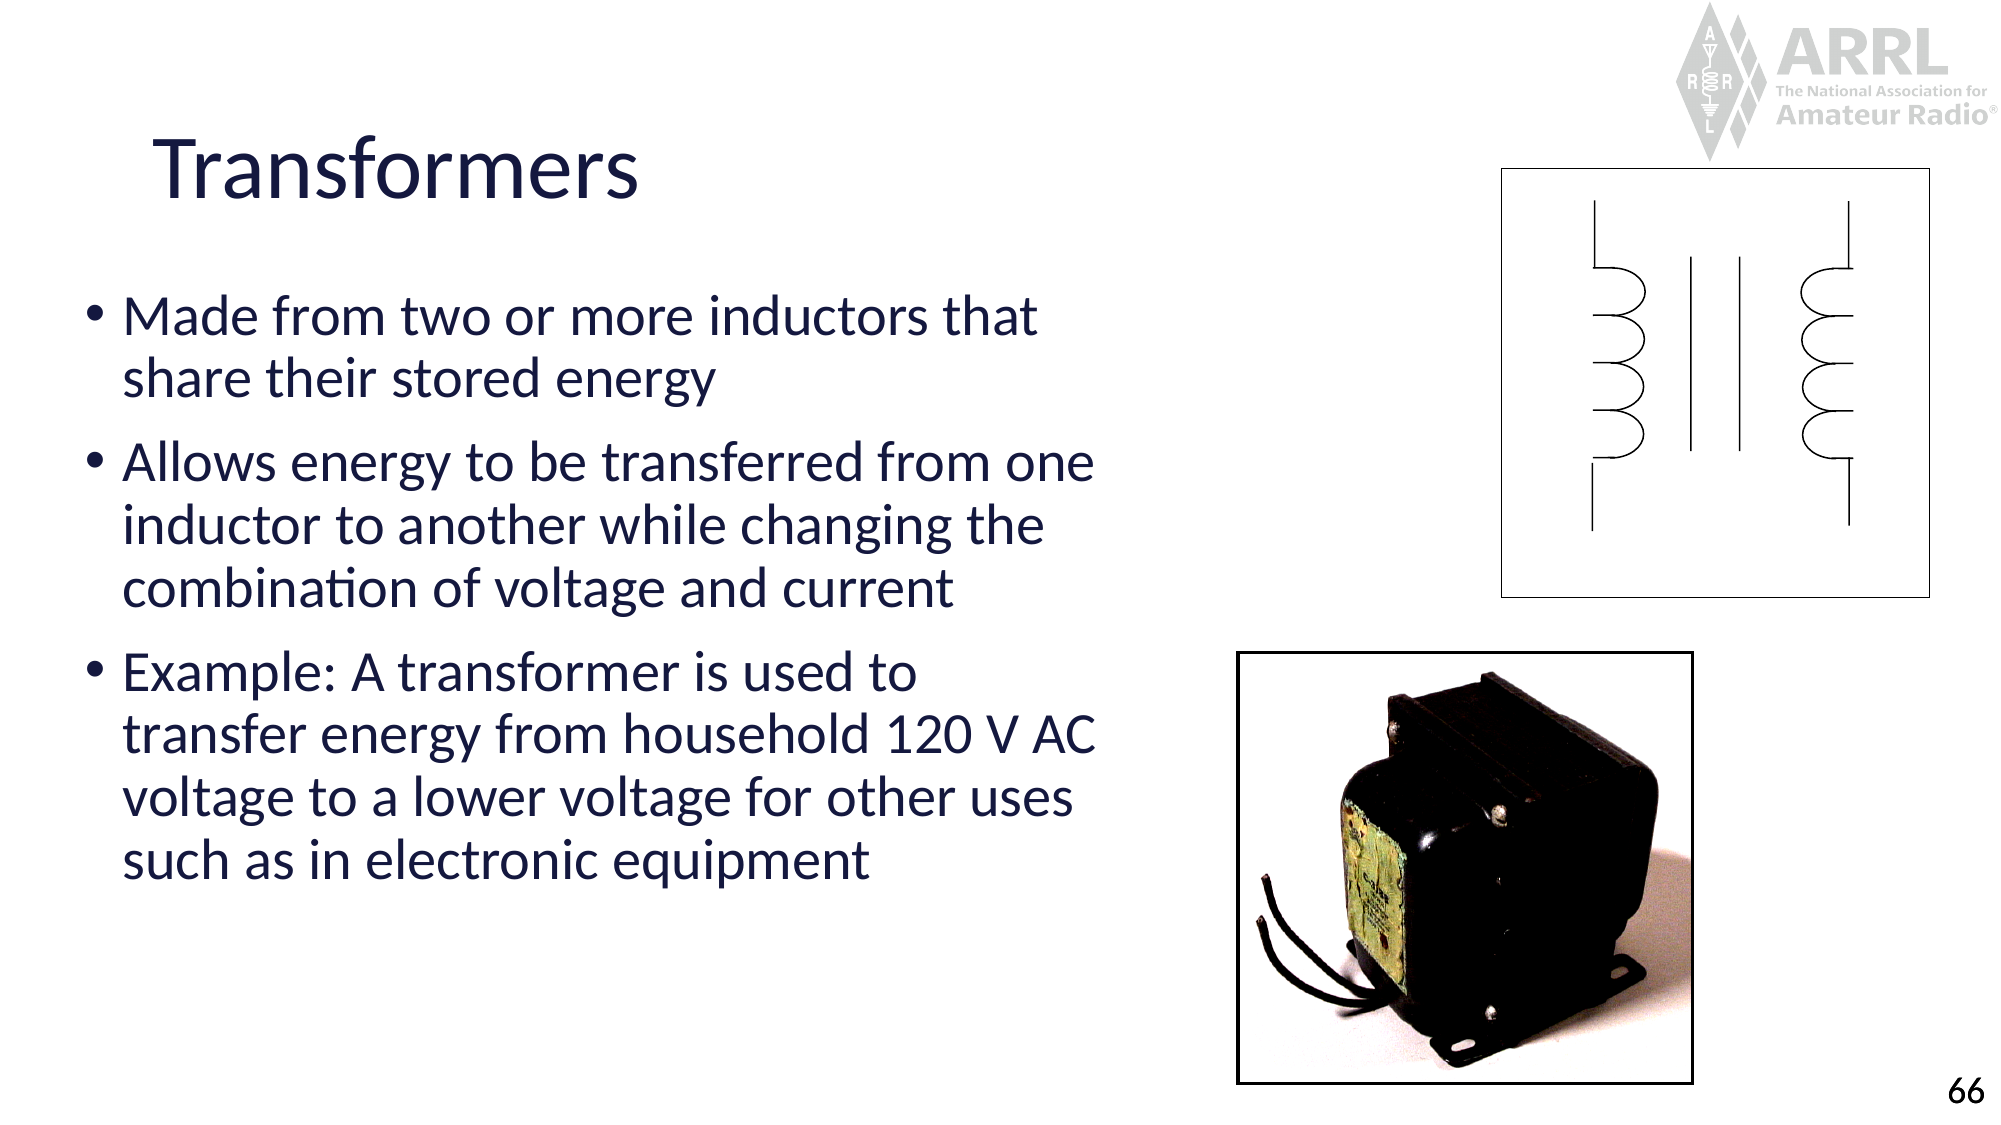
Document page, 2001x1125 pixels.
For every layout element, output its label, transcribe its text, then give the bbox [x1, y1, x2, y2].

picture [1239, 654, 1691, 1083]
list Made from two or more inductors that share their stored energy Allows energy to be transferred from one inductor to another while changing the combination of voltage and current Example: A transformer is used to transfer energy from household 120 V AC voltage to a lower voltage for other uses such as in electronic equipment [70, 277, 1131, 1066]
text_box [1501, 168, 1930, 598]
picture [1674, 0, 2000, 164]
title Transformers [137, 59, 1863, 278]
